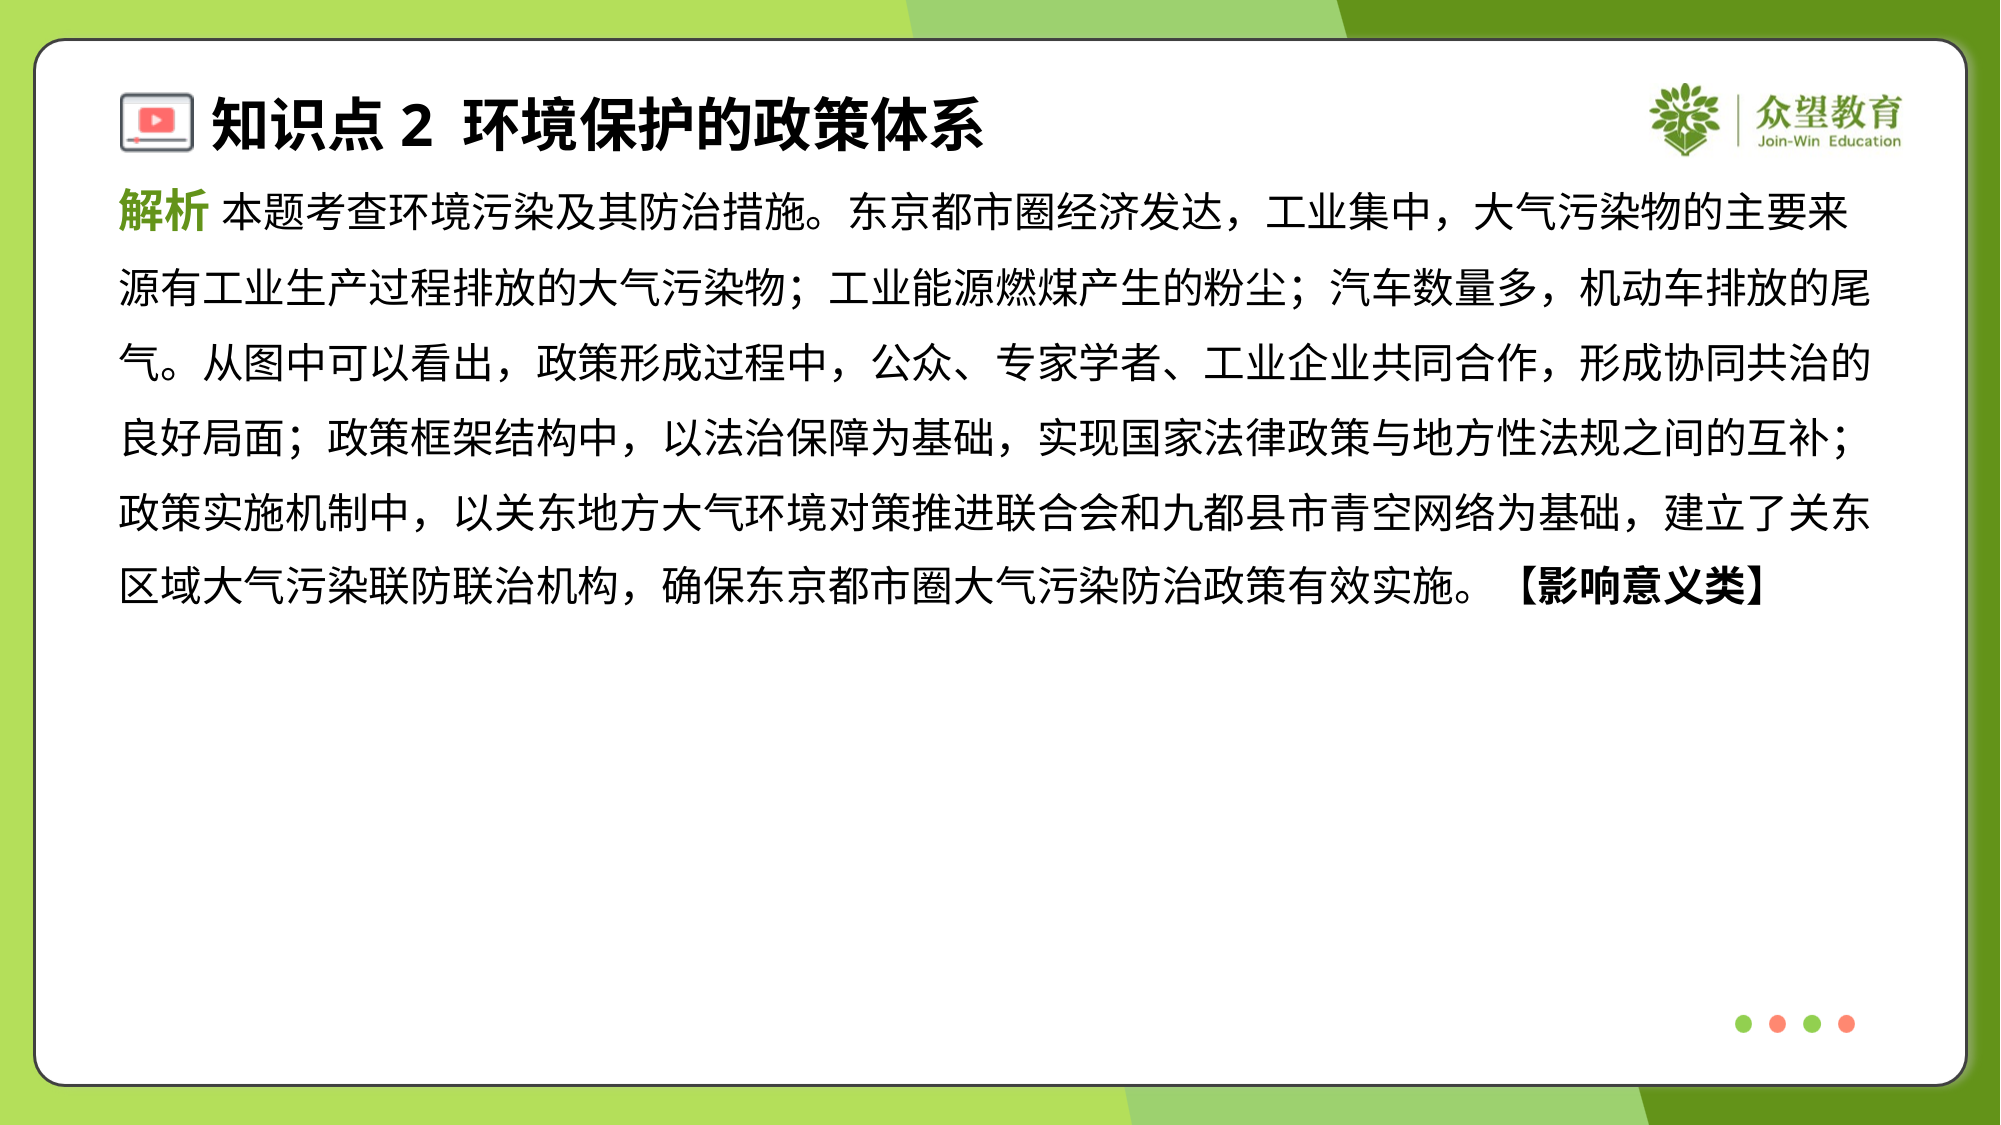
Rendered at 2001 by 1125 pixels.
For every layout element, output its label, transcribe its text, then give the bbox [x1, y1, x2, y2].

text_box 解析 本题考查环境污染及其防治措施。东京都市圈经济发达，工业集中，大气污染物的主要来 源有工业生产过程排放的大气污染物；工业能源燃煤产生的粉尘；汽车数量多，机动车排放的尾 气。从图中可以看出，政策形成过程中，公众、专家学者、工业企业共同合作，形成协同共治的 良好局面；政策框架结构中，以法治保障为基础，实现国家法律政策与地方性法规之间的互补； 政策实施机制中，以关东地方大气环境对策推进联合会和九都县市青空网络为基础，建立了关东 区域大气污染联防联治机构，确保东京都市圈大气污染防治政策有效实施。【影响意义类】 [118, 159, 1883, 602]
picture [0, 0, 2000, 1125]
